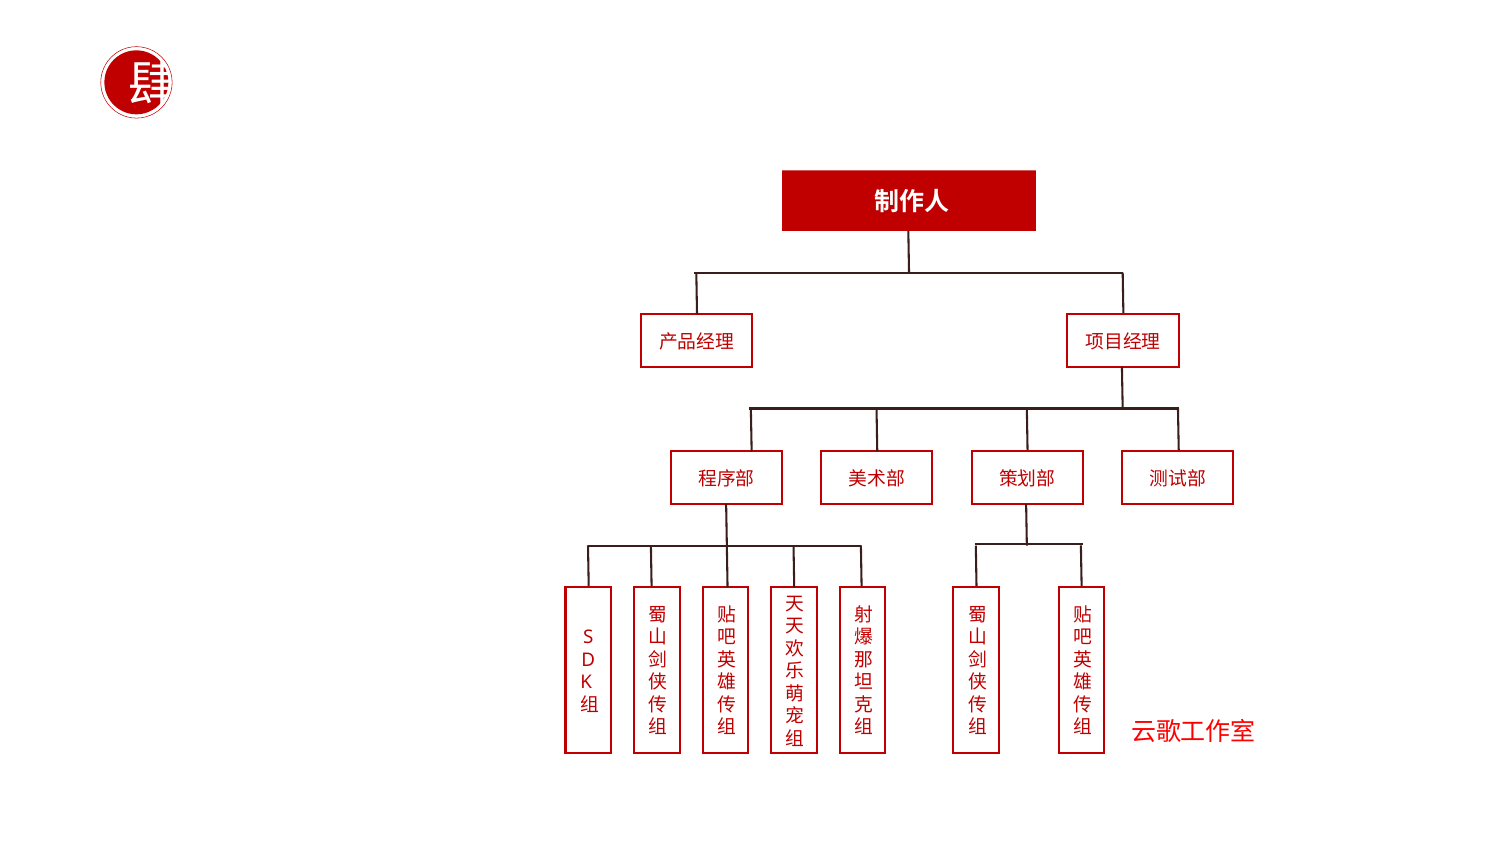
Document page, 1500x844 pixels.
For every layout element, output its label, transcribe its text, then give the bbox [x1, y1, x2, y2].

text_box 天天欢乐萌宠组 [770, 586, 818, 754]
text_box 蜀山剑侠传组 [633, 586, 681, 754]
text_box 测试部 [1121, 450, 1234, 505]
text_box 制作人 [909, 178, 1009, 223]
text_box 项目经理 [1066, 313, 1180, 368]
text_box [781, 169, 908, 232]
text_box 制作人 [815, 178, 908, 223]
text_box 射爆那坦克组 [839, 586, 886, 754]
text_box 策划部 [971, 450, 1084, 505]
text_box 贴吧英雄传组 [702, 586, 749, 754]
text_box [909, 169, 1037, 232]
text_box 程序部 [670, 450, 783, 505]
text_box 美术部 [820, 450, 933, 505]
text_box SDK组 [564, 586, 612, 754]
text_box 贴吧英雄传组 [1058, 586, 1105, 754]
text_box 蜀山剑侠传组 [952, 586, 1000, 754]
text_box 产品经理 [640, 313, 753, 368]
text_box 云歌工作室 [1105, 707, 1283, 753]
